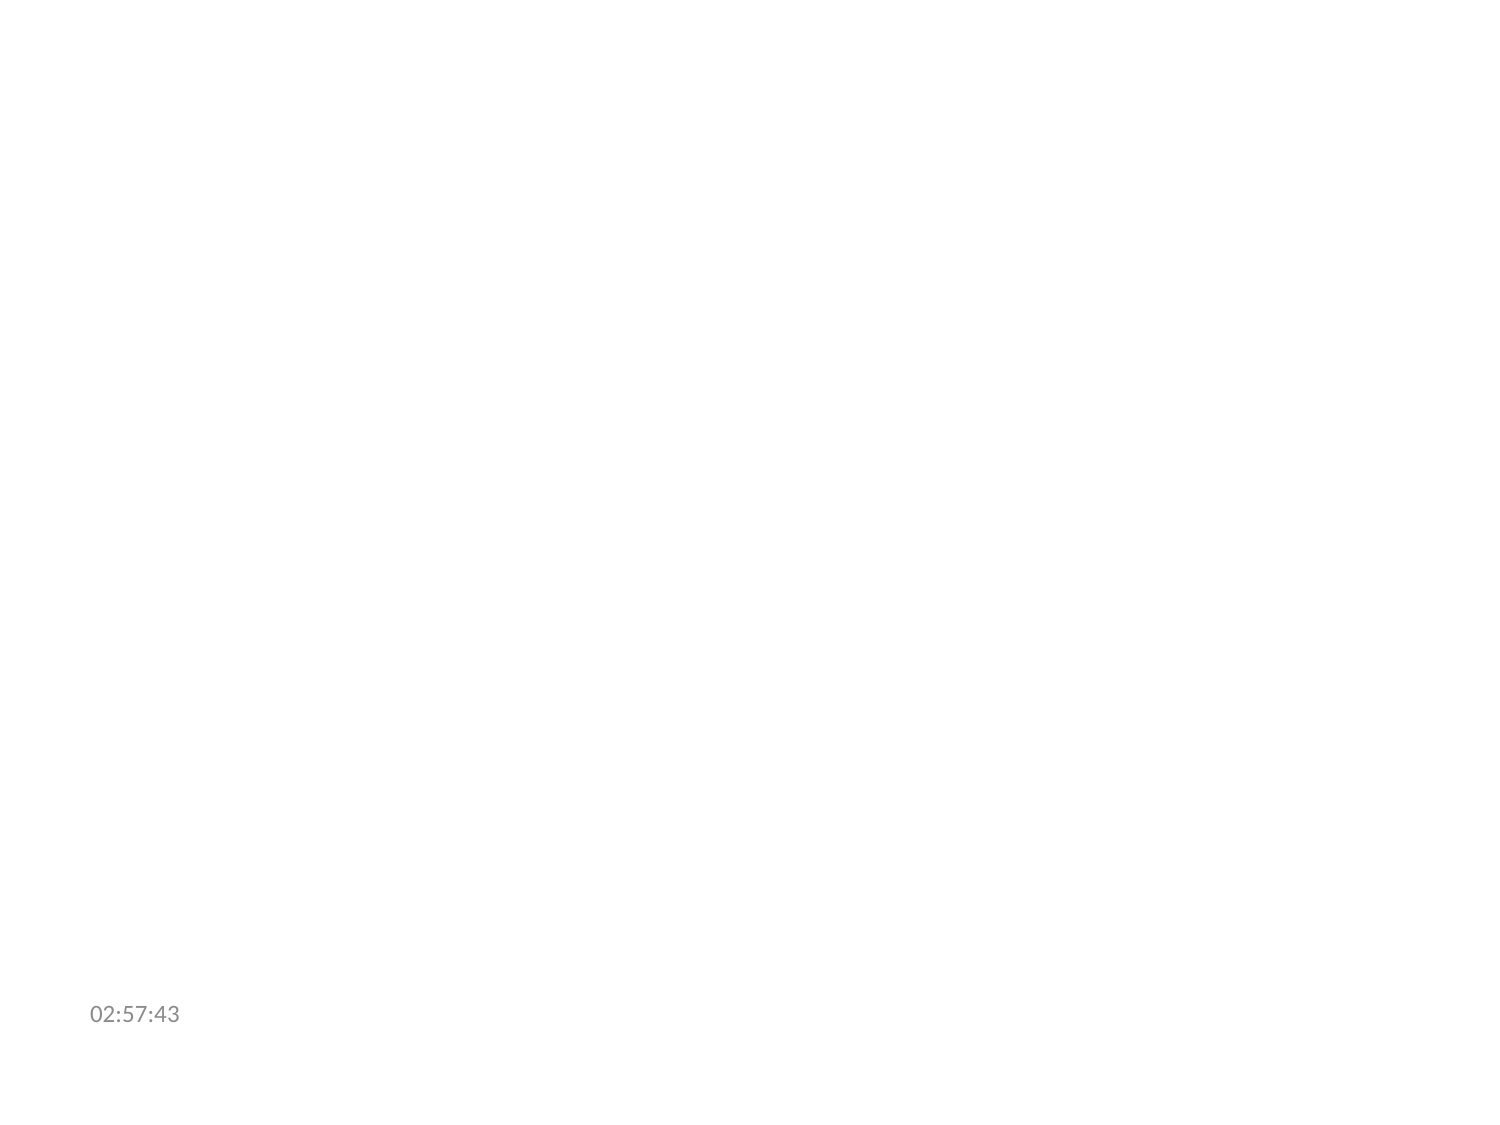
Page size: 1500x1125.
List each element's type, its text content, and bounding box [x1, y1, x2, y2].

text_box 15:35:09 [75, 982, 425, 1043]
